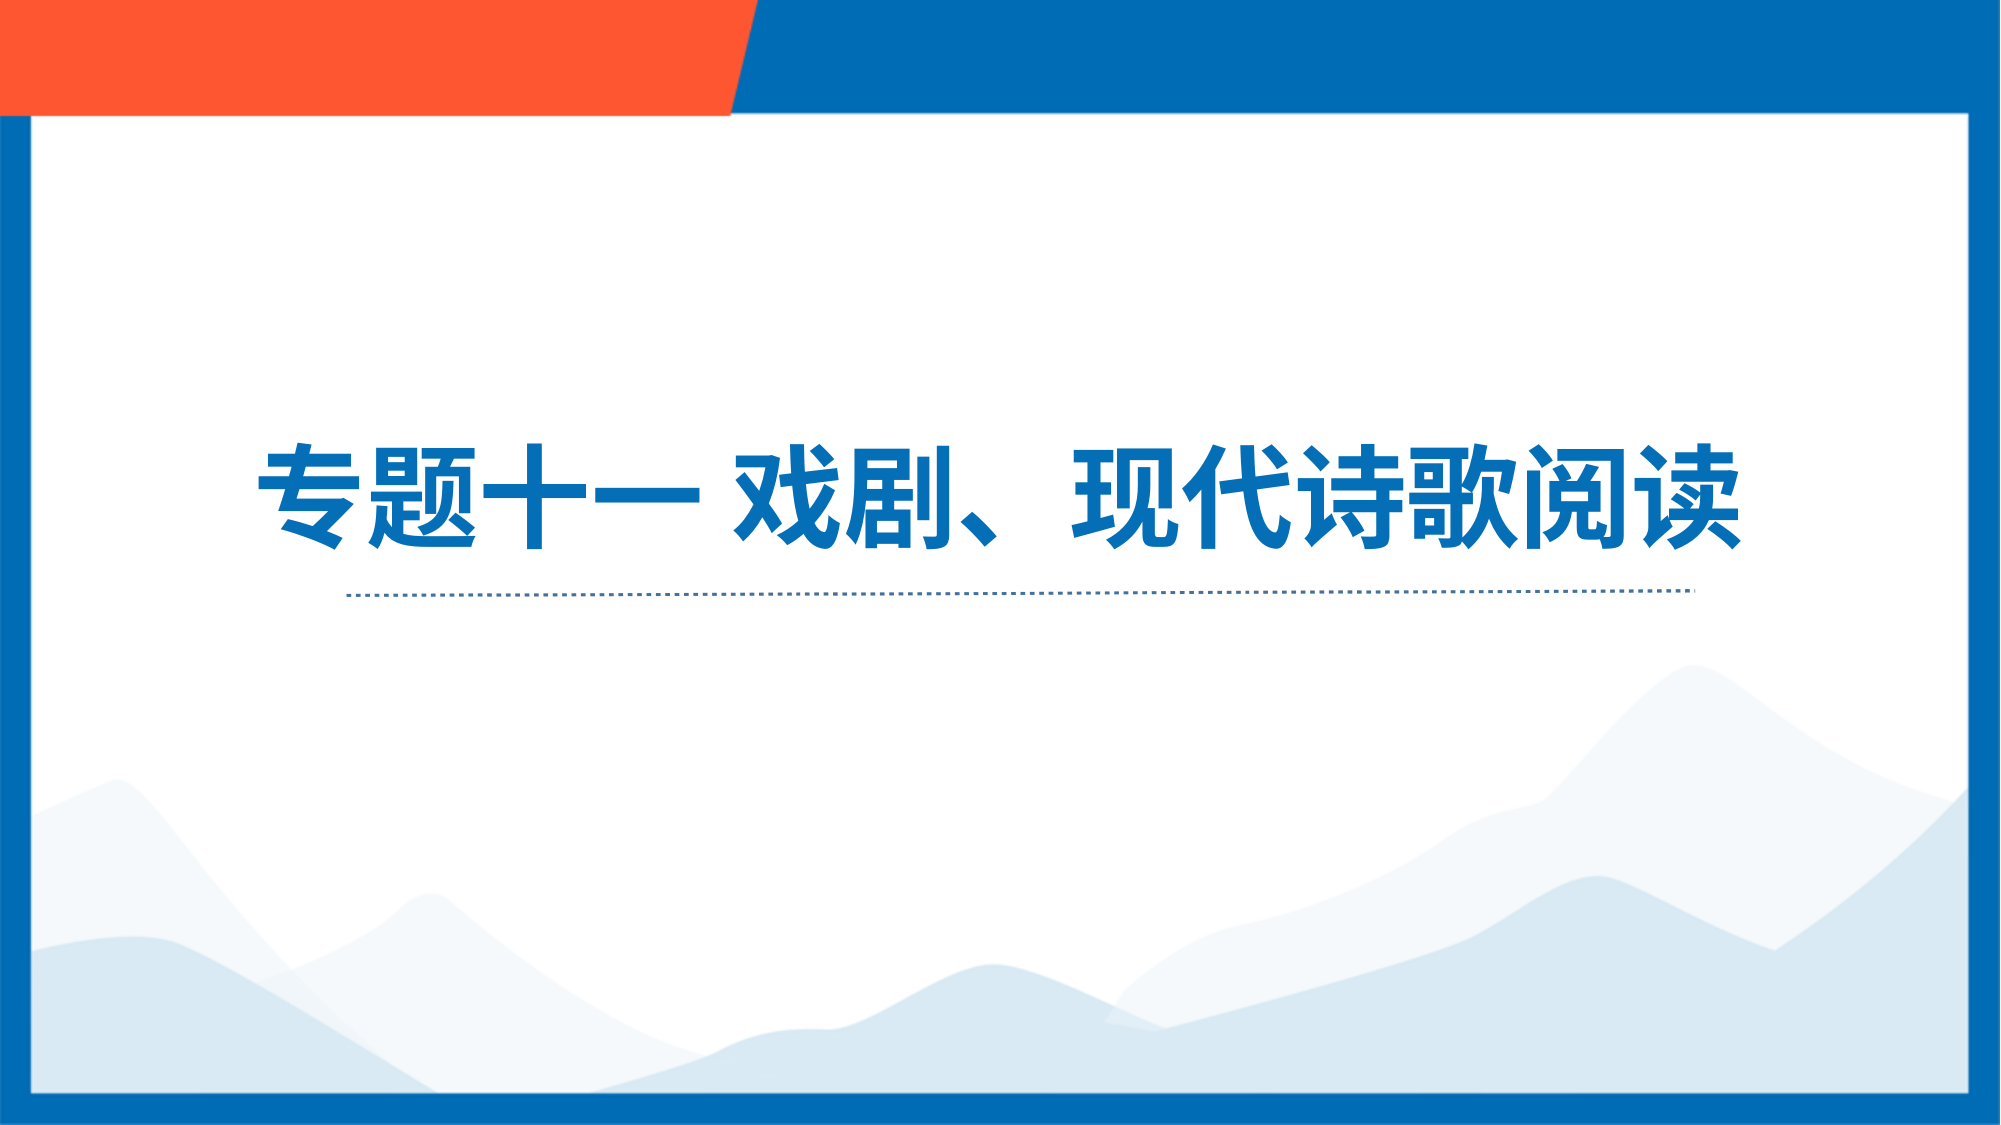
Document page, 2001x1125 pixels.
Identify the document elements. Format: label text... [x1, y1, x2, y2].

picture [0, 0, 2000, 1125]
text_box 专题十一 戏剧、现代诗歌阅读 [35, 411, 1962, 563]
